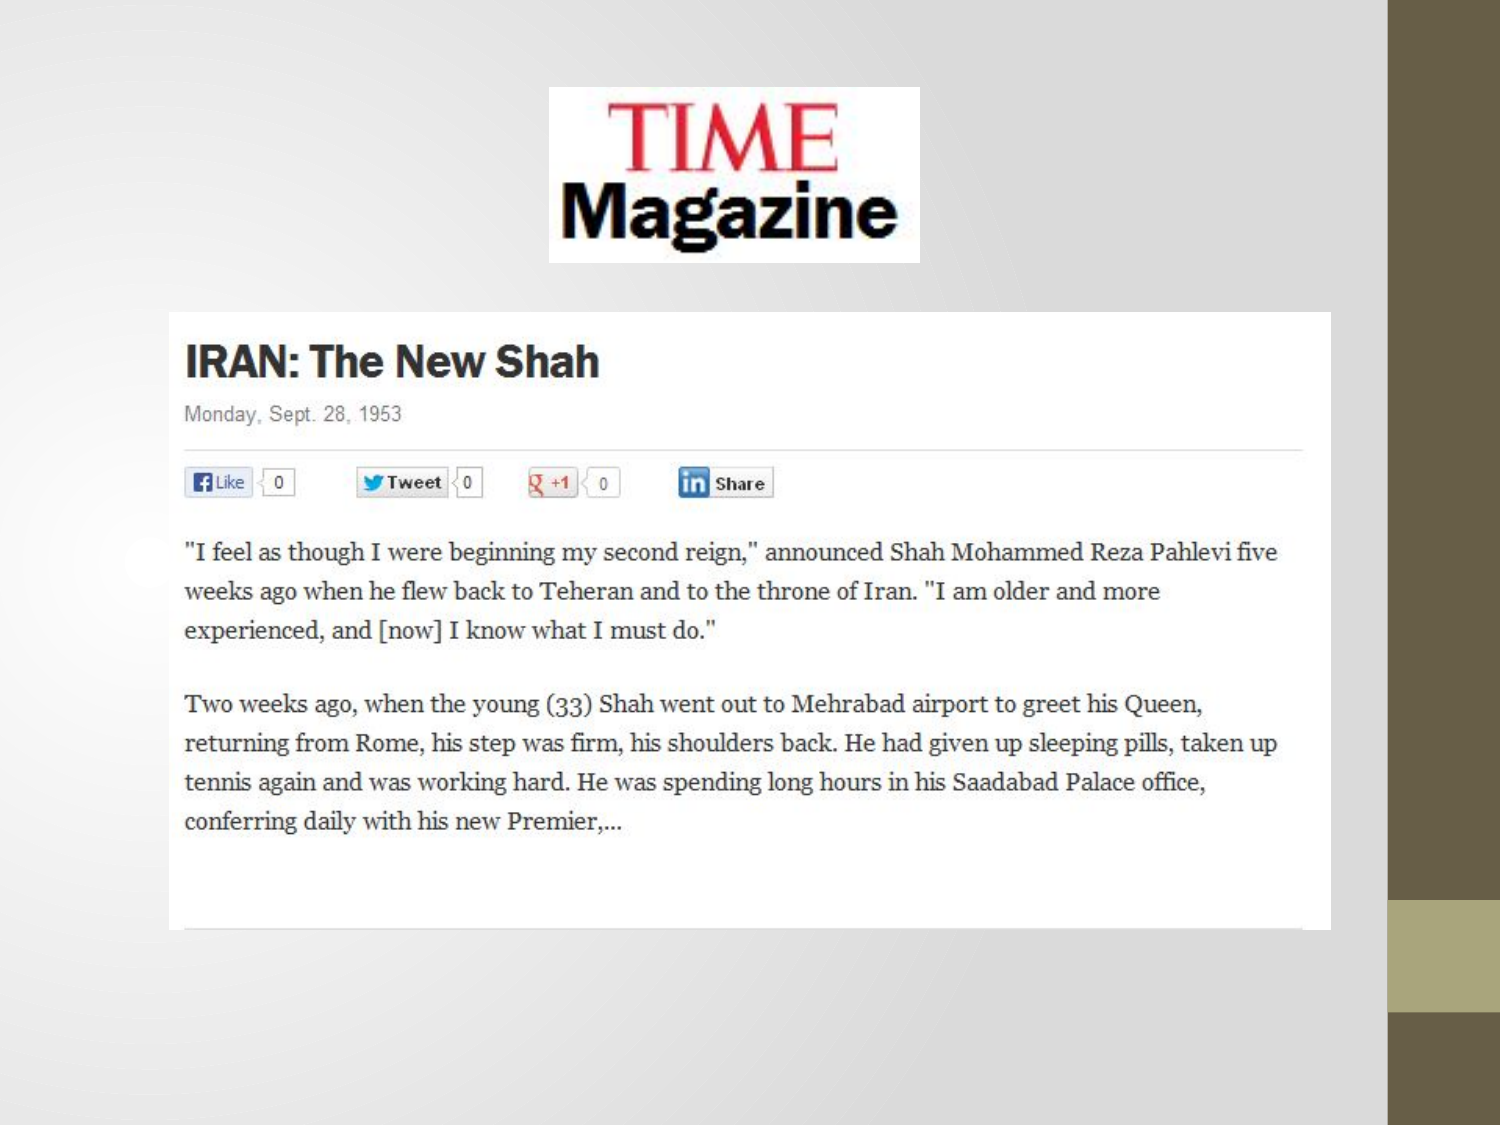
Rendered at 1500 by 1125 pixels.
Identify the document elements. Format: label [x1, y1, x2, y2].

picture [169, 311, 1331, 931]
list [549, 86, 920, 263]
